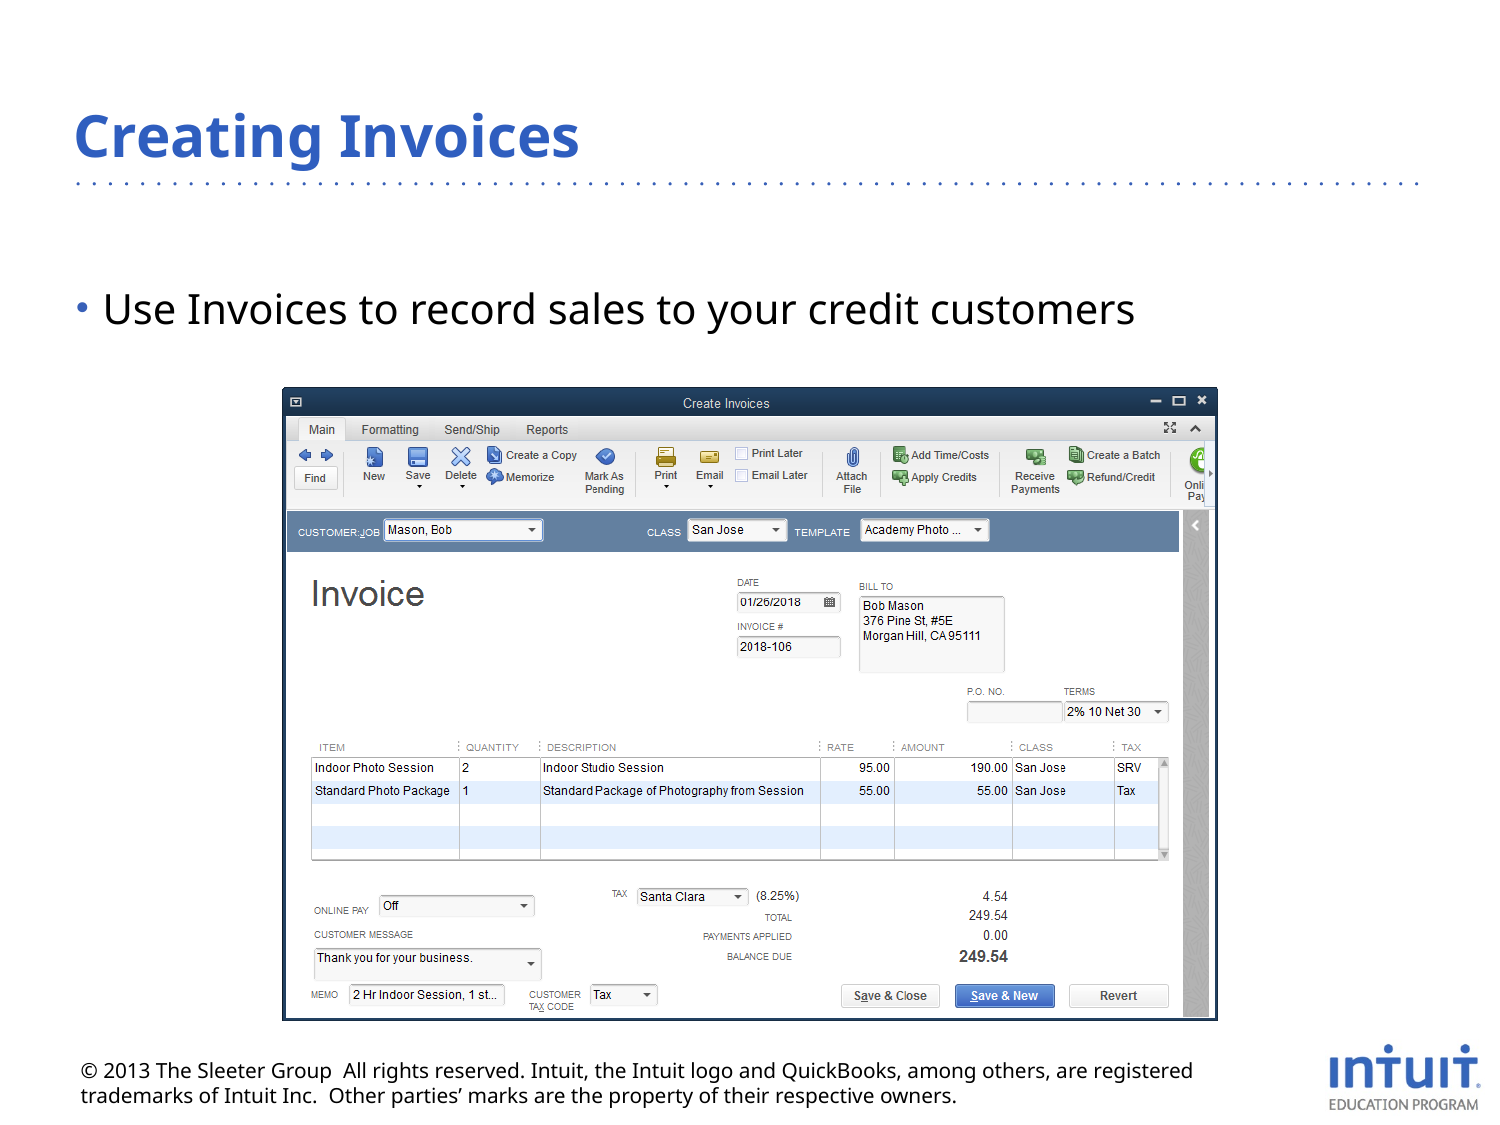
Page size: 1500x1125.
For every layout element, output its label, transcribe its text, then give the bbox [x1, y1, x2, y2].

title Creating Invoices [73, 62, 1424, 169]
picture [1325, 1039, 1485, 1116]
list Use Invoices to record sales to your credit customers [75, 275, 1449, 1018]
picture [281, 387, 1219, 1021]
